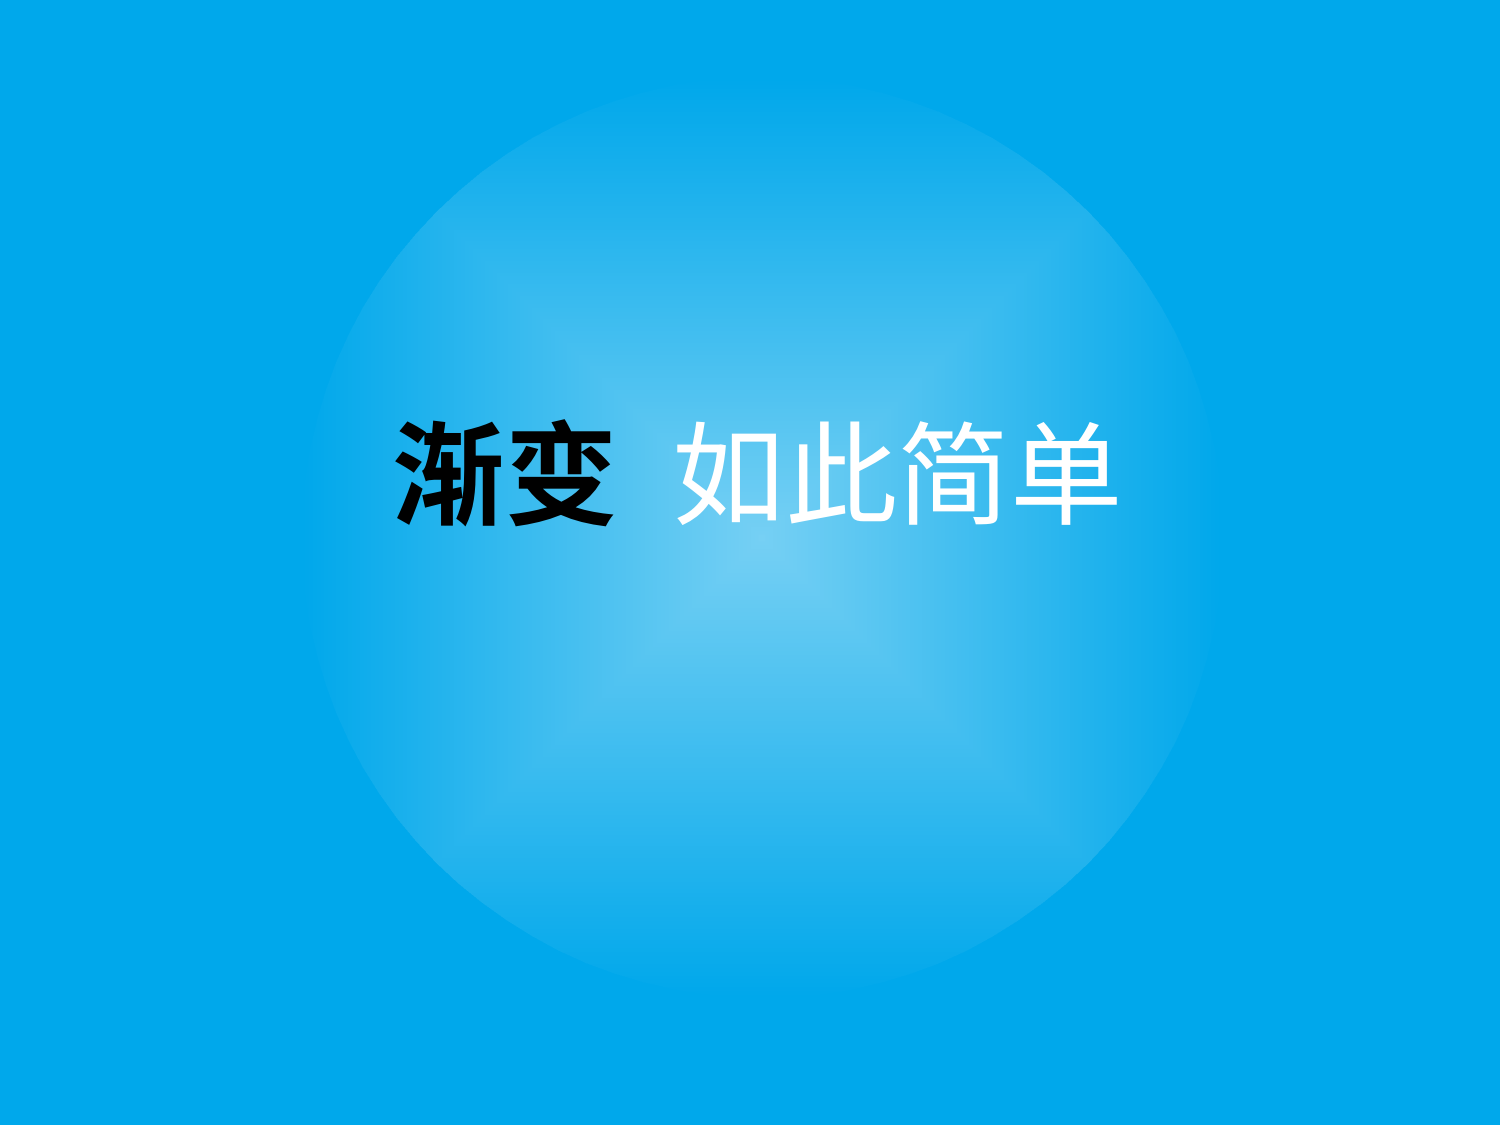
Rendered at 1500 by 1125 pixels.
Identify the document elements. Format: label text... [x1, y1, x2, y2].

text_box [298, 73, 1225, 1000]
text_box 如此简单 [657, 397, 1138, 547]
text_box 渐变 [378, 397, 633, 547]
